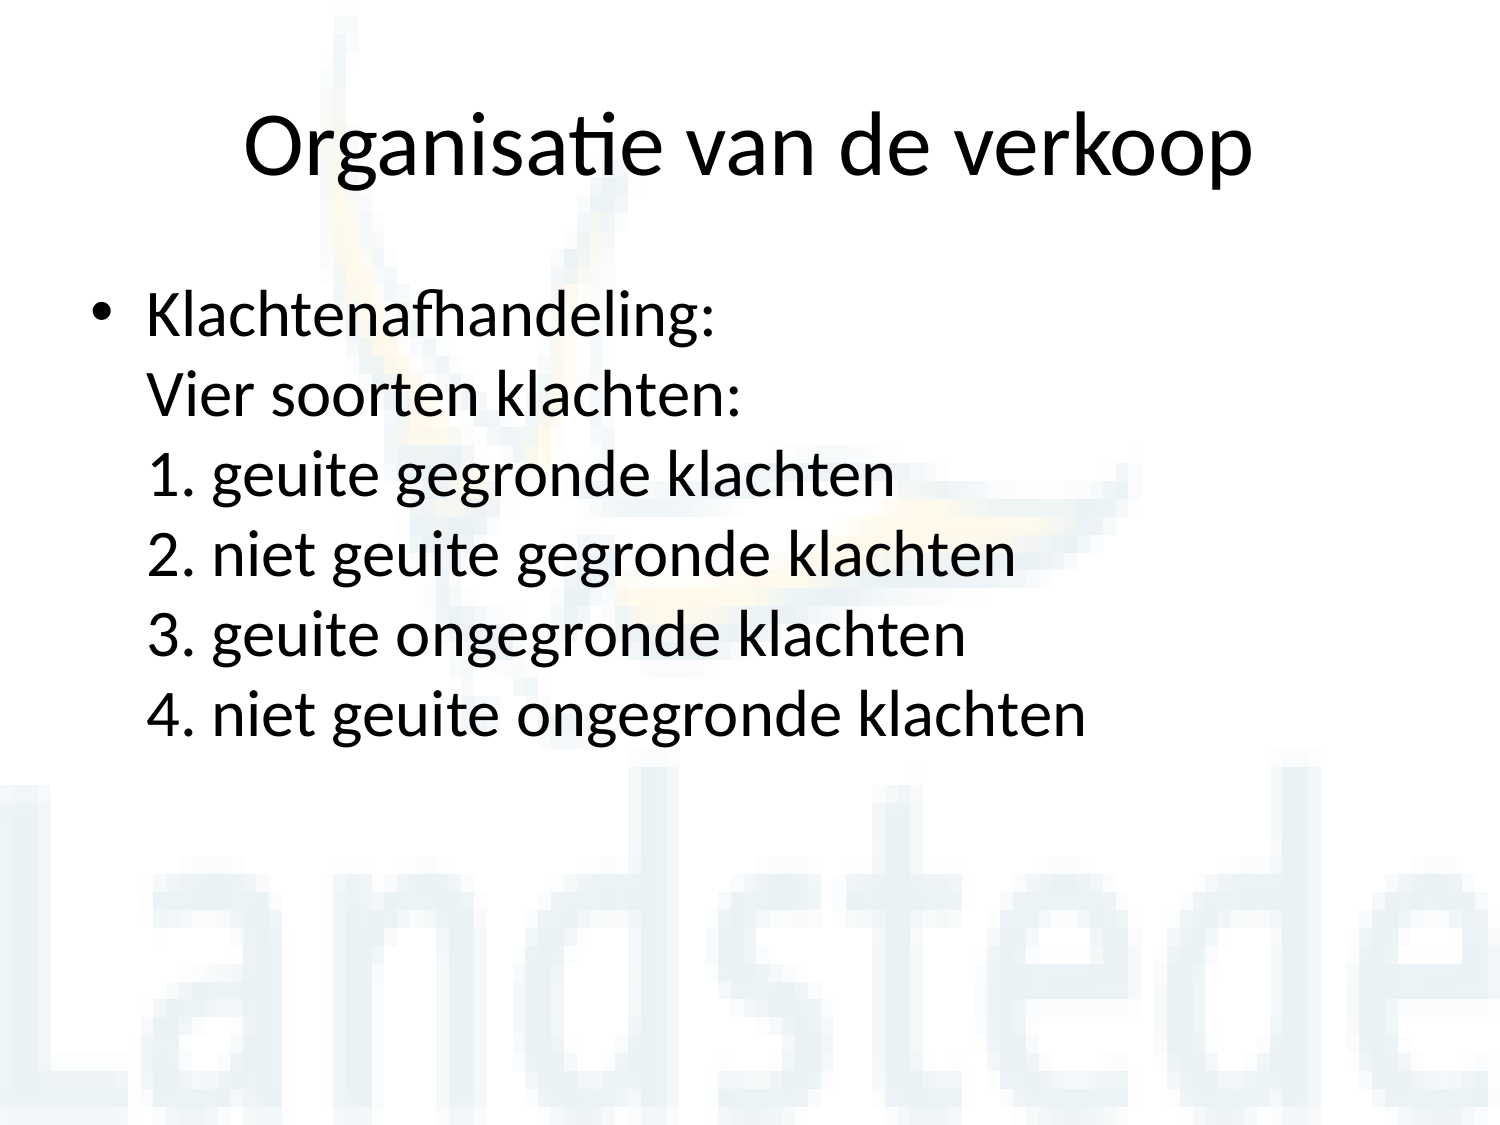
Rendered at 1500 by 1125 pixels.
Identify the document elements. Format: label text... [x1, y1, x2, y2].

title Organisatie van de verkoop [75, 45, 1425, 233]
list Klachtenafhandeling: Vier soorten klachten: 1. geuite gegronde klachten 2. niet geuite gegronde klachten 3. geuite ongegronde klachten 4. niet geuite ongegronde klachten [75, 262, 1425, 1005]
